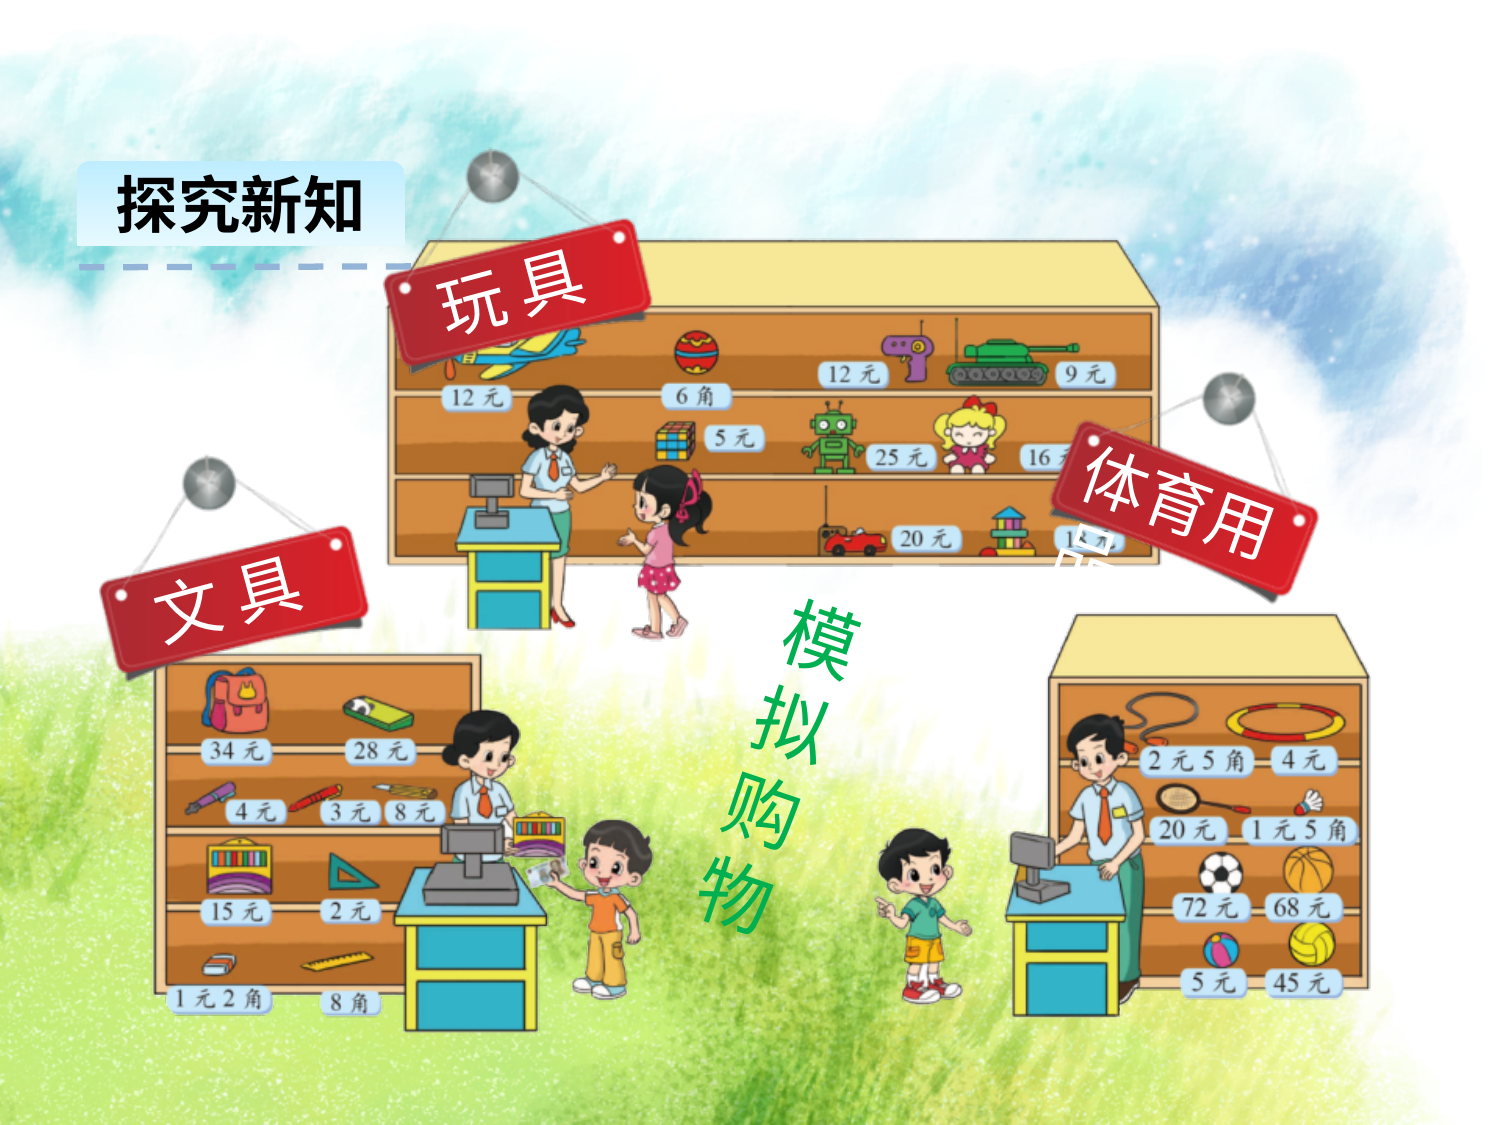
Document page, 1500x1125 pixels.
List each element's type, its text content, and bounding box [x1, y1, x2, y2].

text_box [359, 136, 680, 391]
picture [0, 0, 1500, 1125]
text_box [76, 160, 420, 268]
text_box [1041, 358, 1361, 613]
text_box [76, 443, 396, 698]
text_box 模 拟 购 物 [669, 656, 862, 980]
